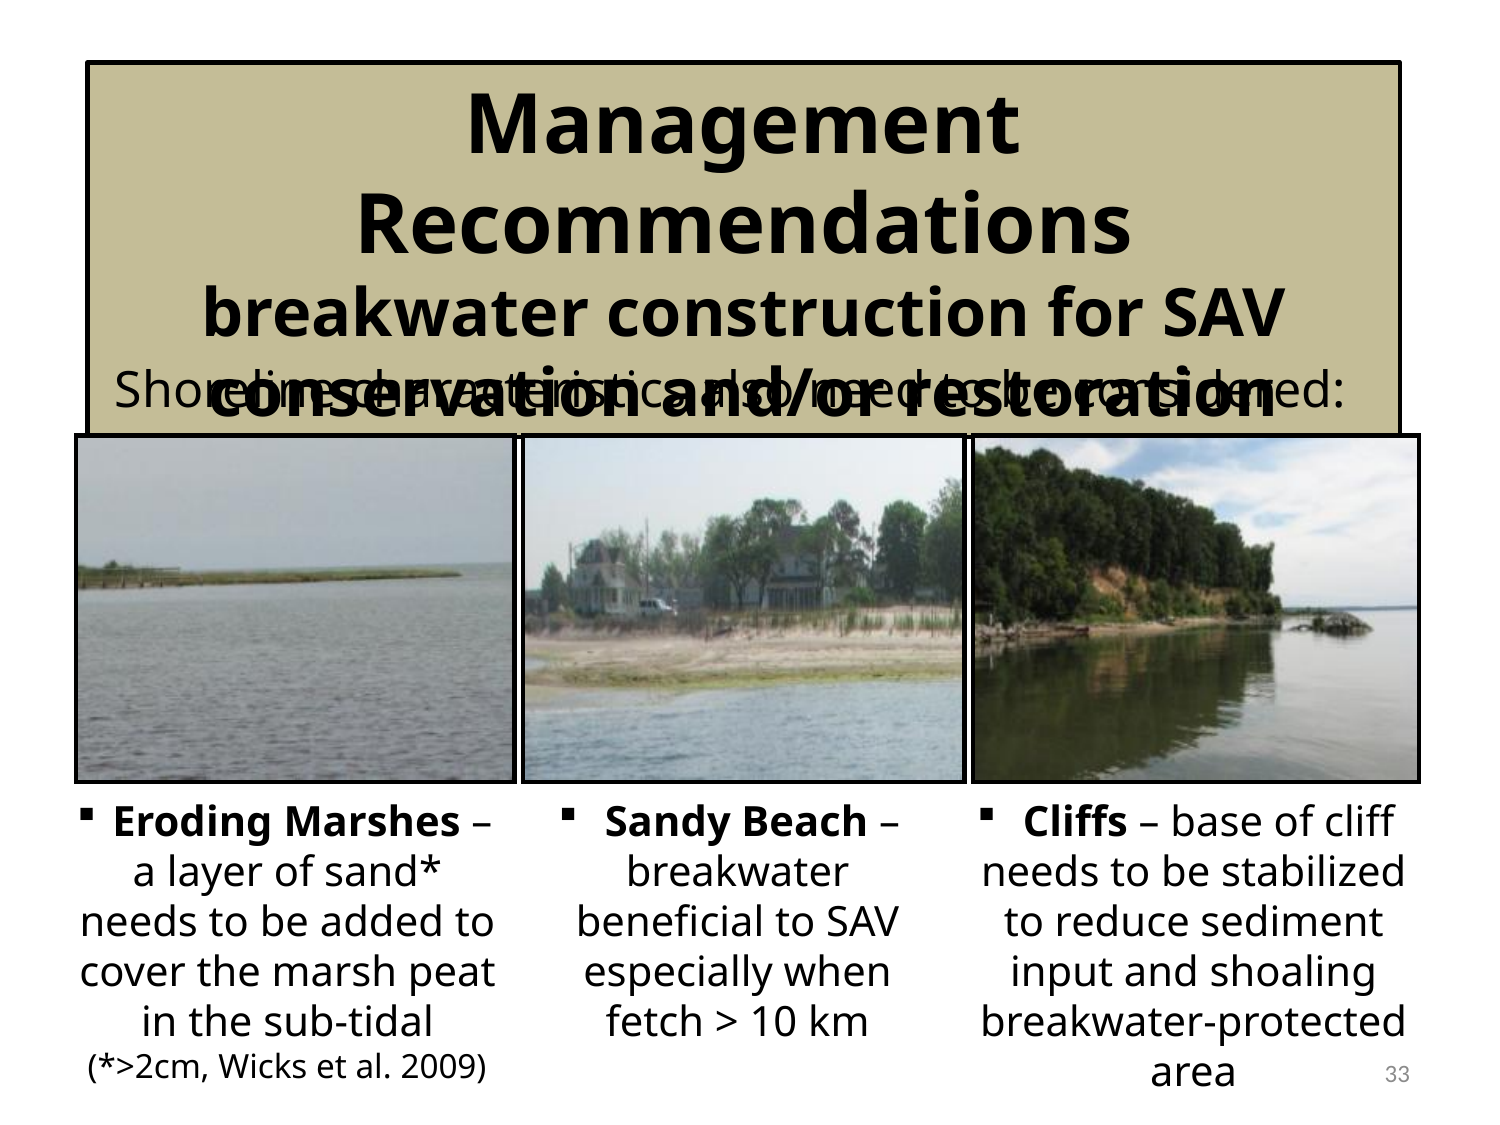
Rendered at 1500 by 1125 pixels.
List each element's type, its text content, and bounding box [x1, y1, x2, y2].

text_box Management Recommendations breakwater construction for SAV conservation and/or restoration [87, 62, 1400, 438]
picture [524, 437, 963, 781]
picture [974, 437, 1417, 781]
text_box Eroding Marshes –a layer of sand* needs to be added to cover the marsh peat in the sub-tidal (*>2cm, Wicks et al. 2009) [62, 787, 513, 1093]
text_box Shoreline characteristics also need to be considered: [99, 349, 1375, 425]
text_box Cliffs – base of cliff needs to be stabilized to reduce sediment input and shoaling breakwater-protected area [962, 787, 1425, 1103]
picture [78, 437, 513, 781]
text_box Sandy Beach – breakwater beneficial to SAV especially when fetch > 10 km [525, 788, 950, 1053]
